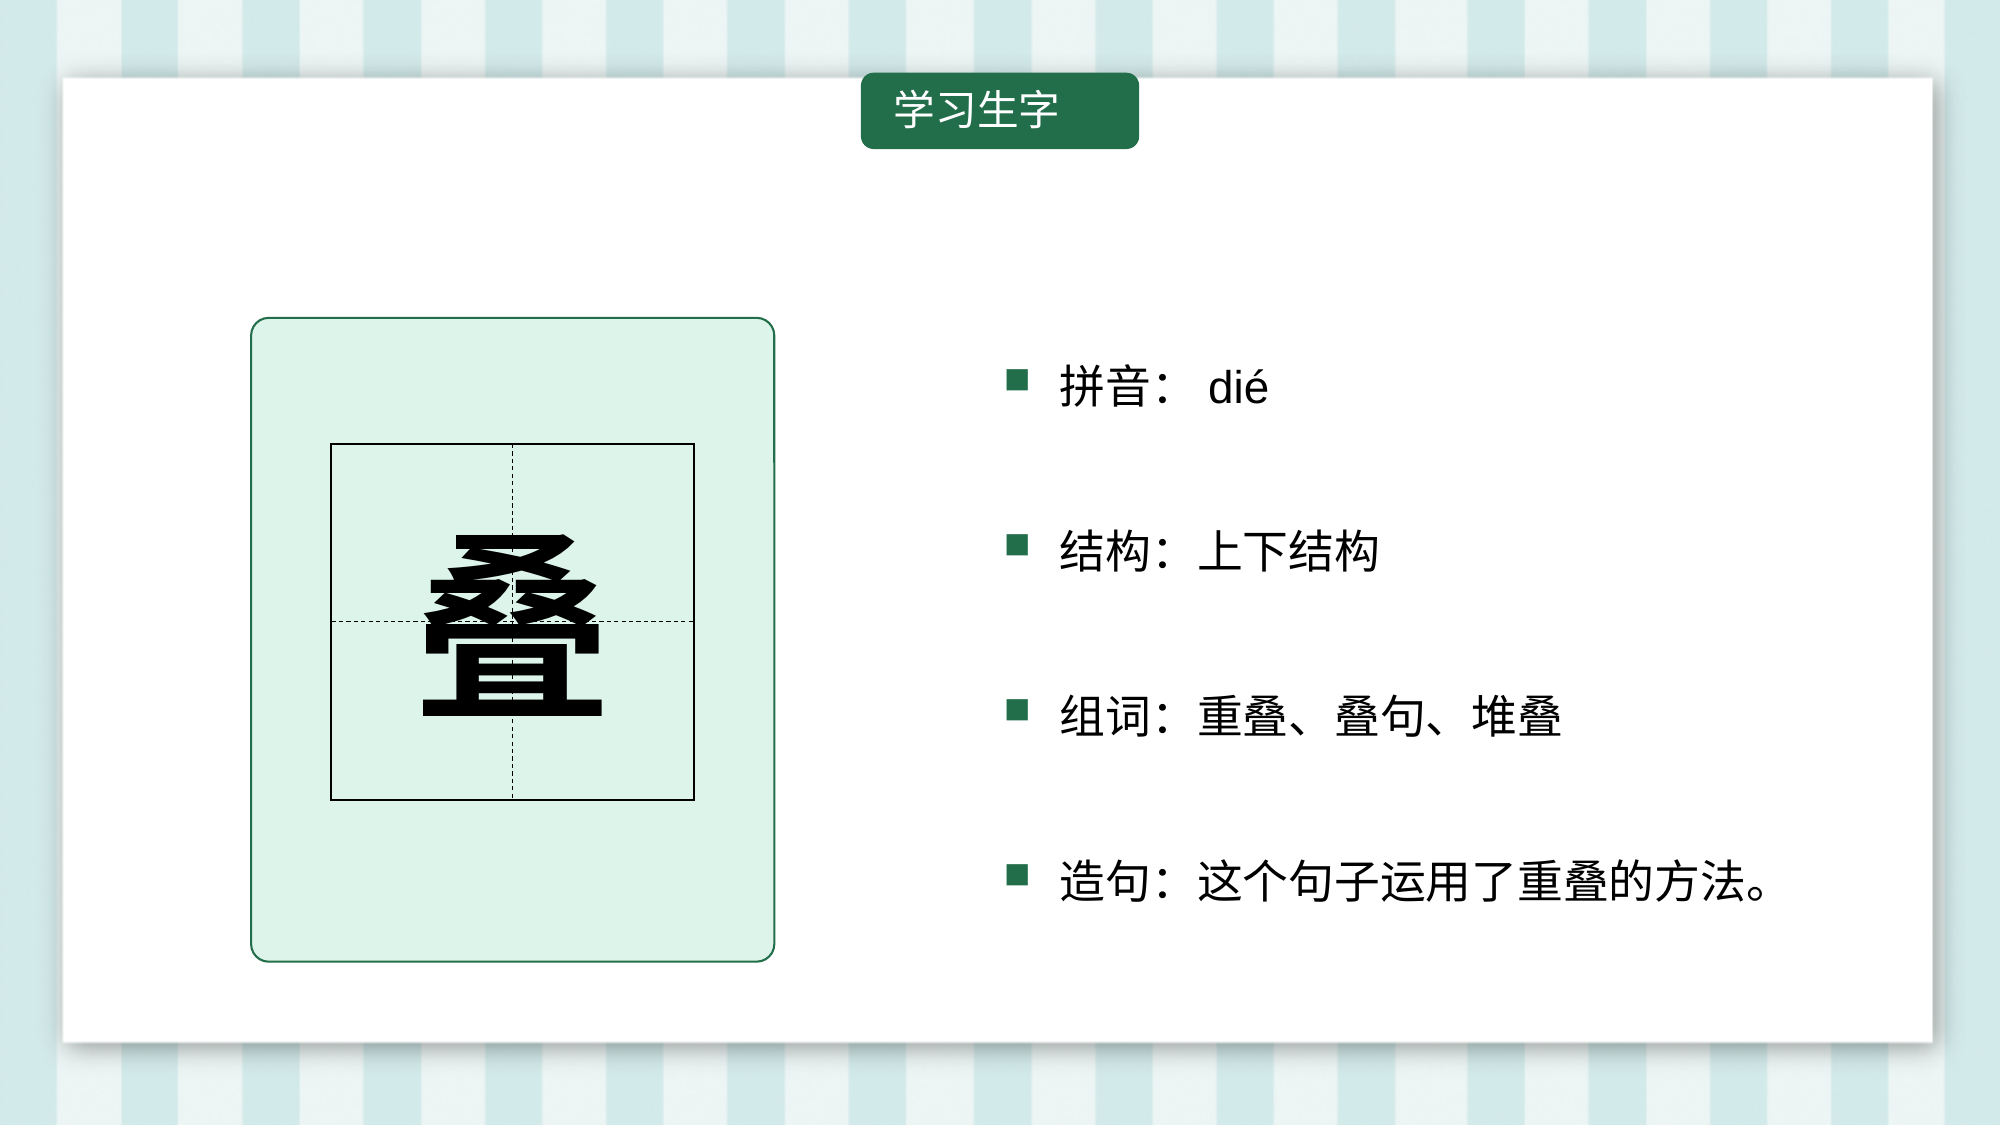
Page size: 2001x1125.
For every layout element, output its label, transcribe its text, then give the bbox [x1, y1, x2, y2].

picture [0, 0, 2000, 1125]
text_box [251, 317, 775, 962]
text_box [860, 72, 1140, 150]
text_box 拼音：dié 结构：上下结构 组词：重叠、叠句、堆叠 造句：这个句子运用了重叠的方法。 [988, 322, 1811, 915]
